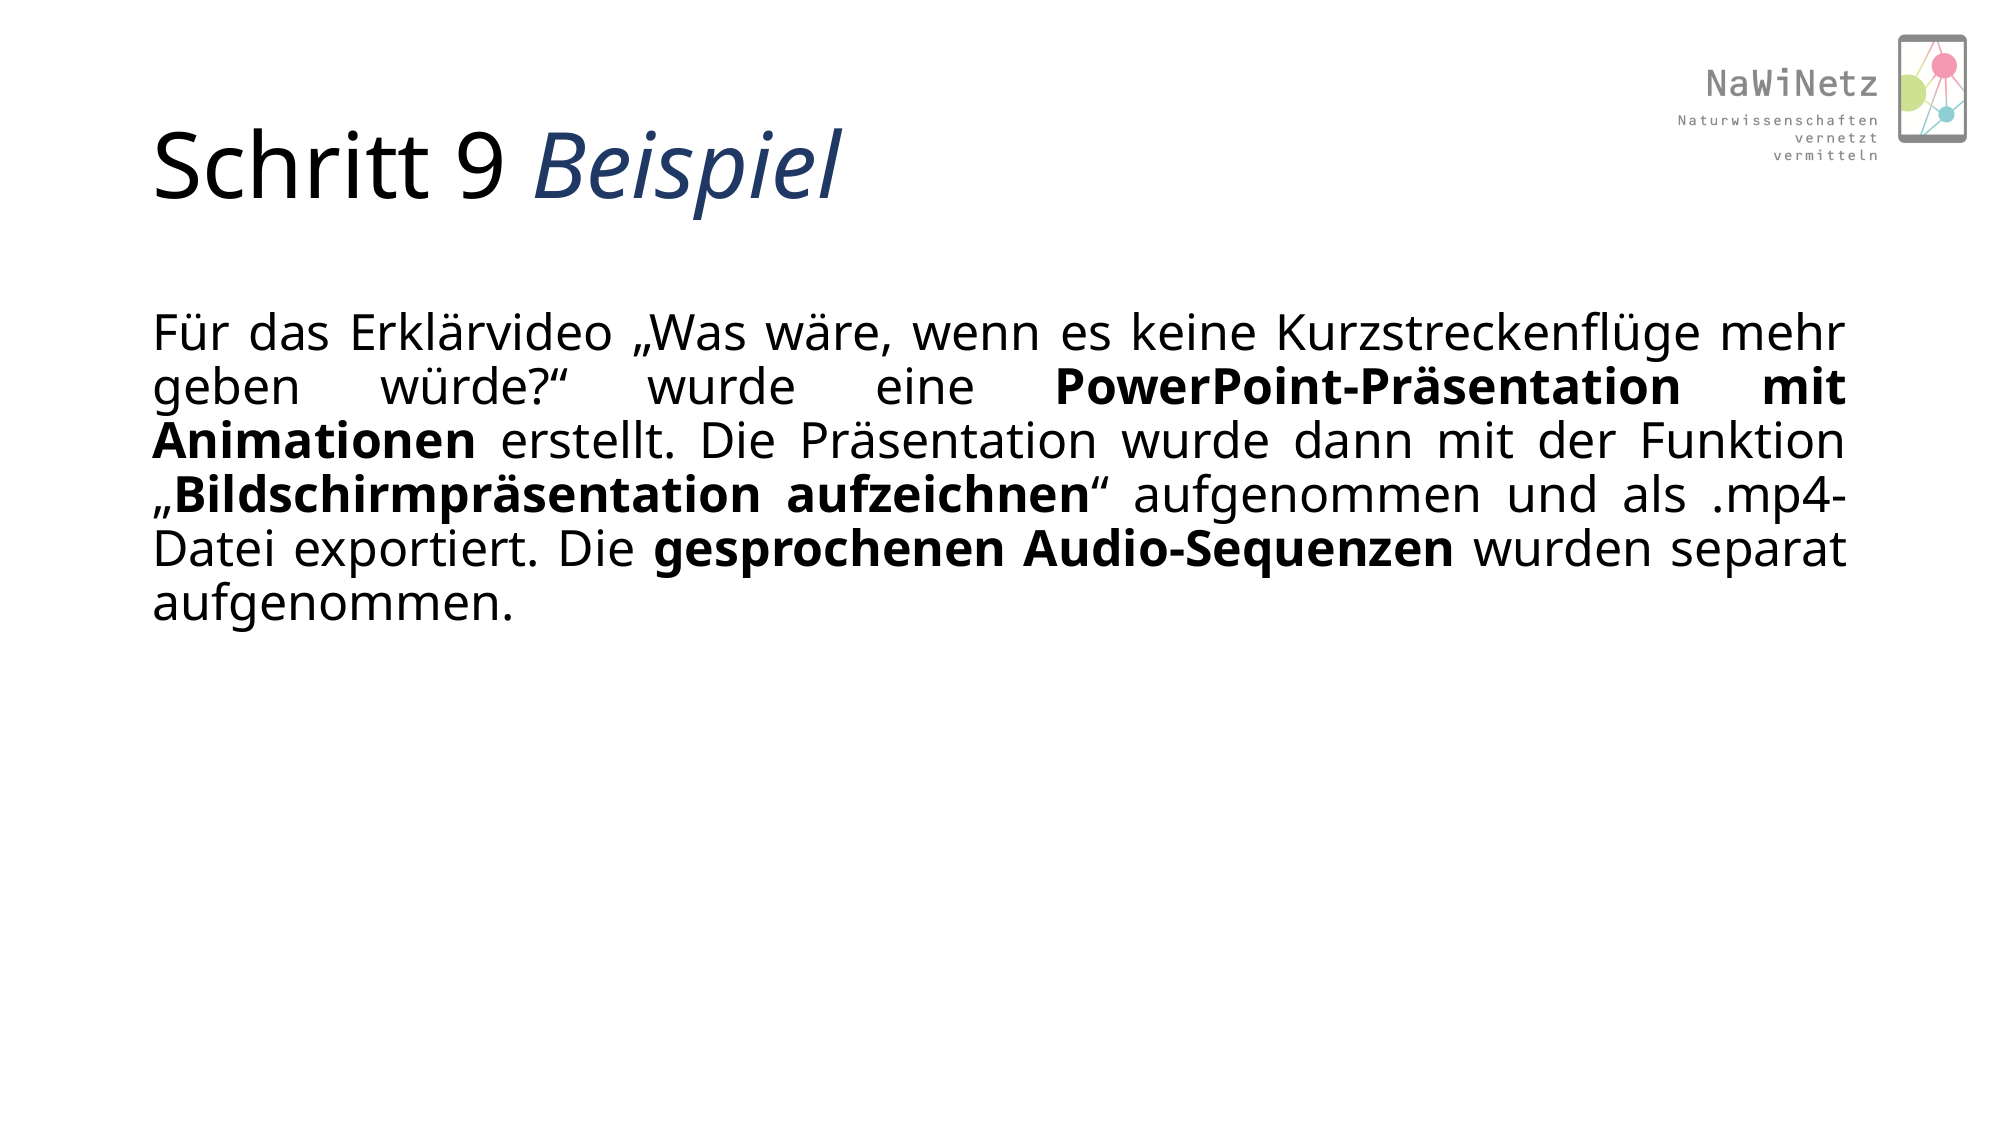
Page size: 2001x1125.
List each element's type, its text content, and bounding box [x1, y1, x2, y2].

picture [1674, 29, 1975, 166]
title Schritt 9 Beispiel [137, 59, 1863, 278]
list Für das Erklärvideo „Was wäre, wenn es keine Kurzstreckenflüge mehr geben würde?“ wurde eine PowerPoint-Präsentation mit Animationen erstellt. Die Präsentation wurde dann mit der Funktion „Bildschirmpräsentation aufzeichnen“ aufgenommen und als .mp4-Datei exportiert. Die gesprochenen Audio-Sequenzen wurden separat aufgenommen. [137, 299, 1863, 1014]
